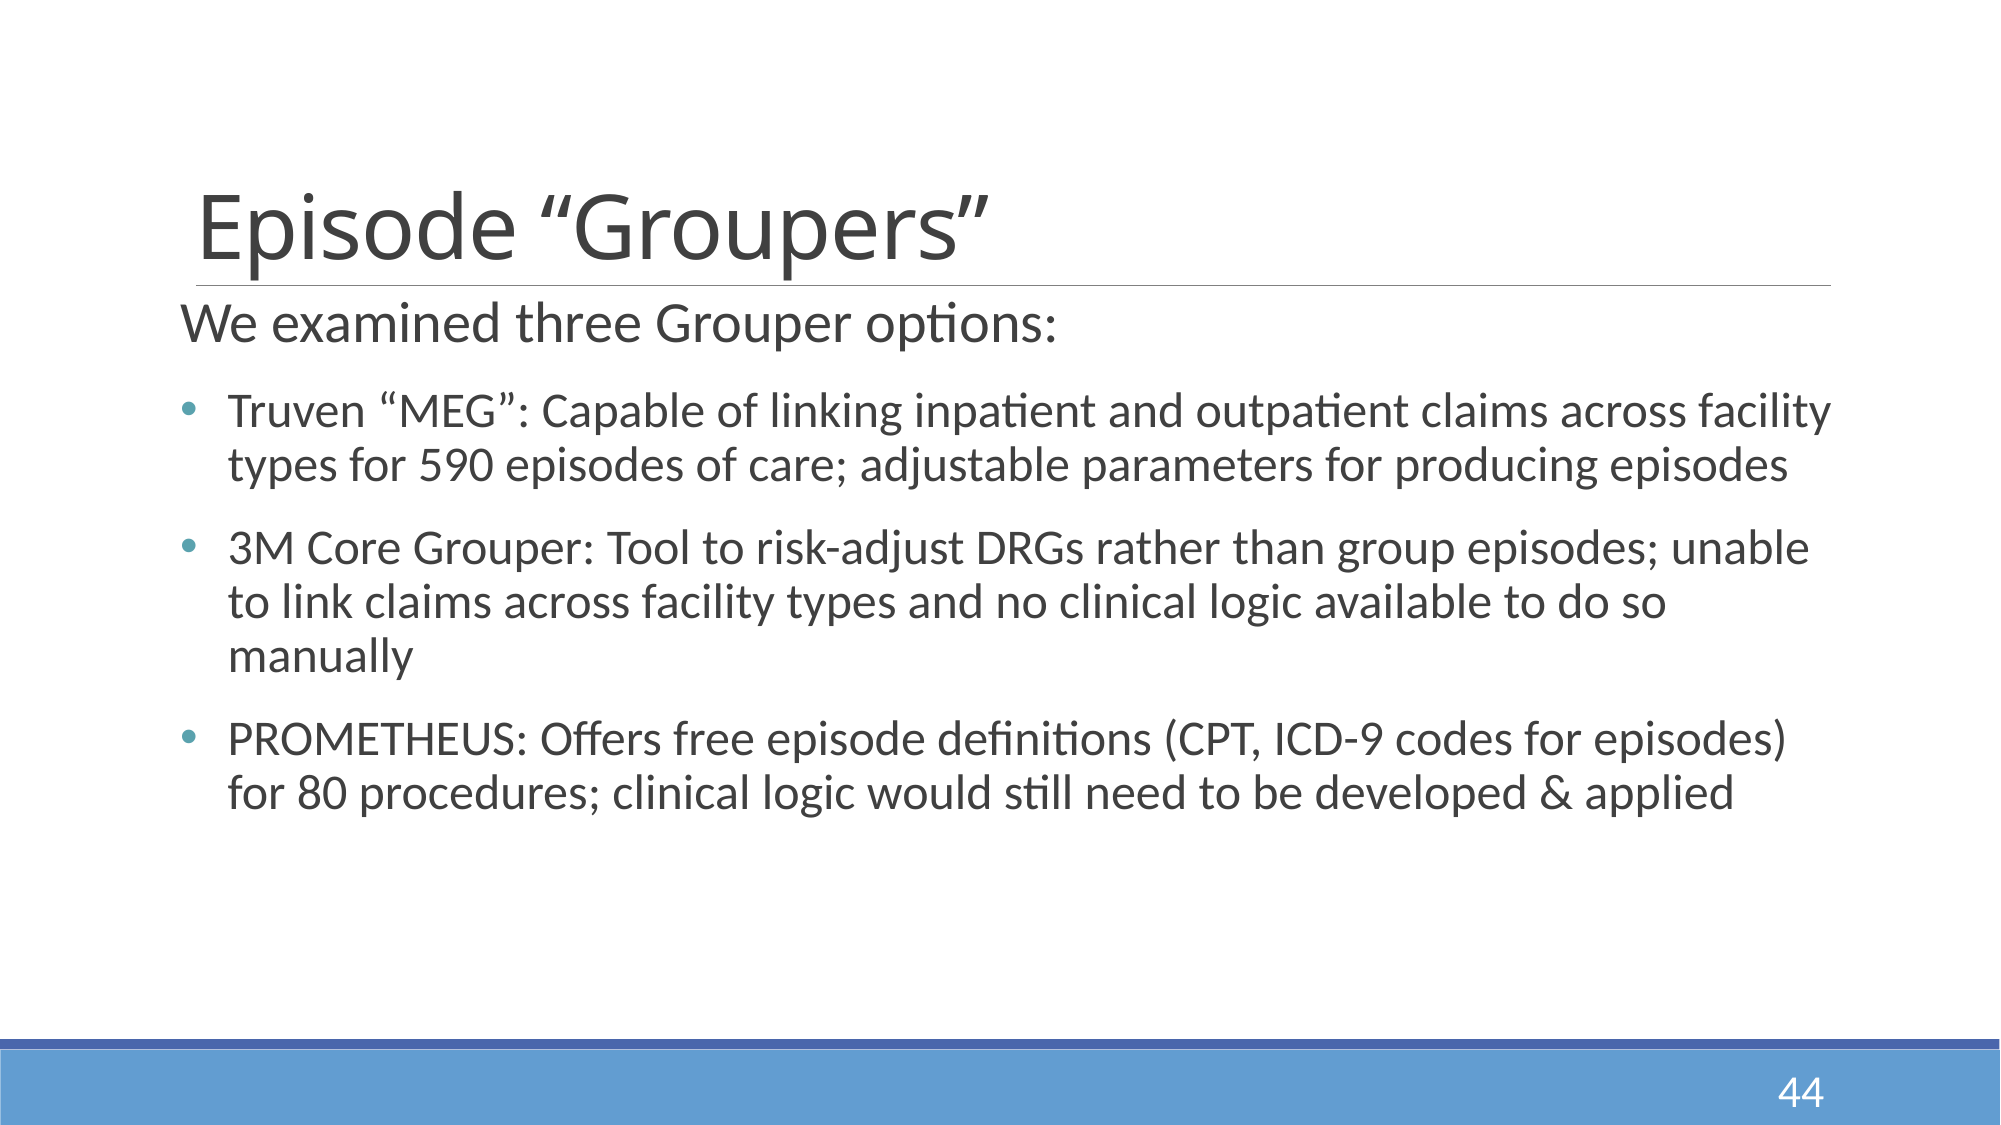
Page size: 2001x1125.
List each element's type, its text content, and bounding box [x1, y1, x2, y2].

title Episode “Groupers” [180, 47, 1840, 285]
slide_number 44 [1624, 1059, 1840, 1120]
list We examined three Grouper options: Truven “MEG”: Capable of linking inpatient and outpatient claims across facility types for 590 episodes of care; adjustable parameters for producing episodes 3M Core Grouper: Tool to risk-adjust DRGs rather than group episodes; unable to link claims across facility types and no clinical logic available to do so manually PROMETHEUS: Offers free episode definitions (CPT, ICD-9 codes for episodes) for 80 procedures; clinical logic would still need to be developed & applied [180, 285, 1840, 1038]
